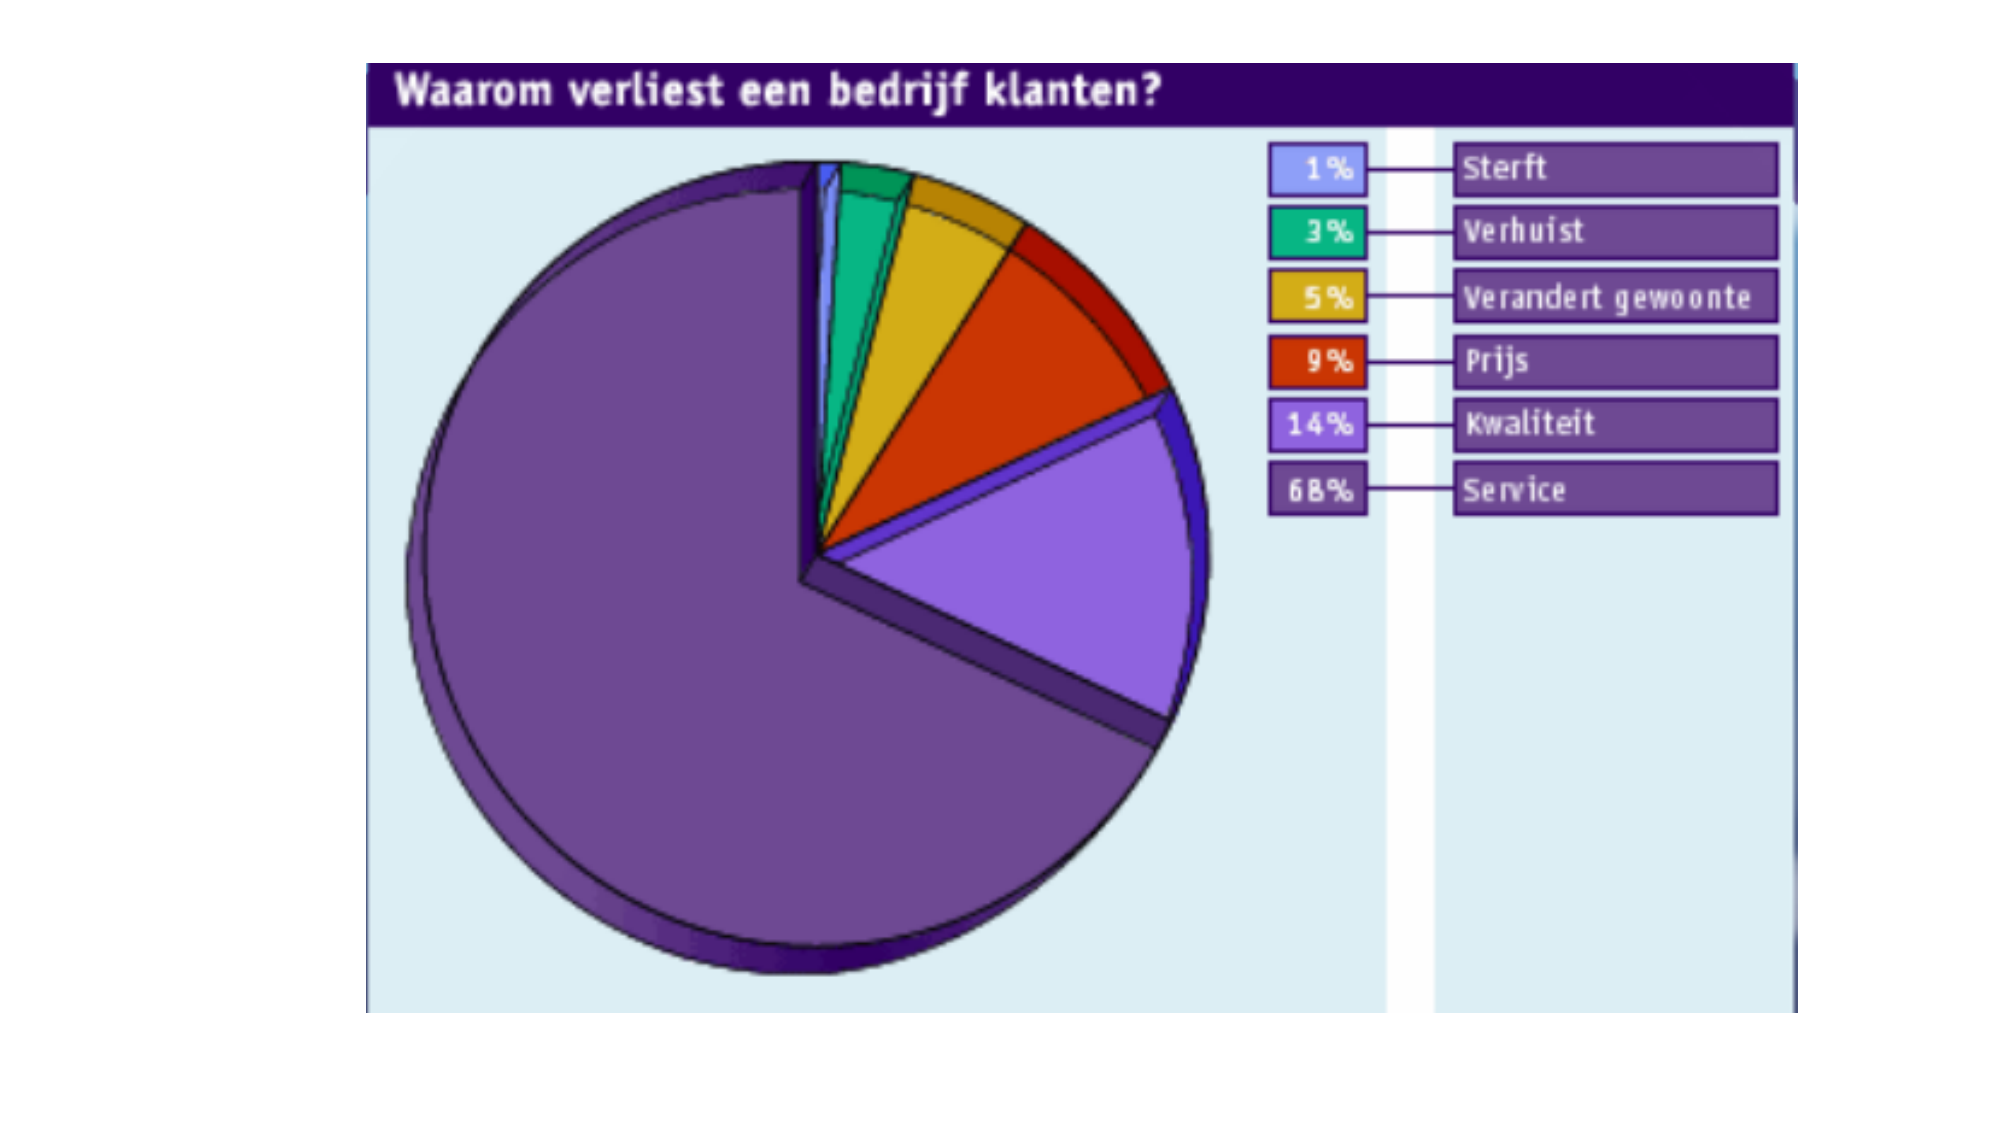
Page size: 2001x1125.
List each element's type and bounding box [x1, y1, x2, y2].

picture [366, 63, 1798, 1013]
